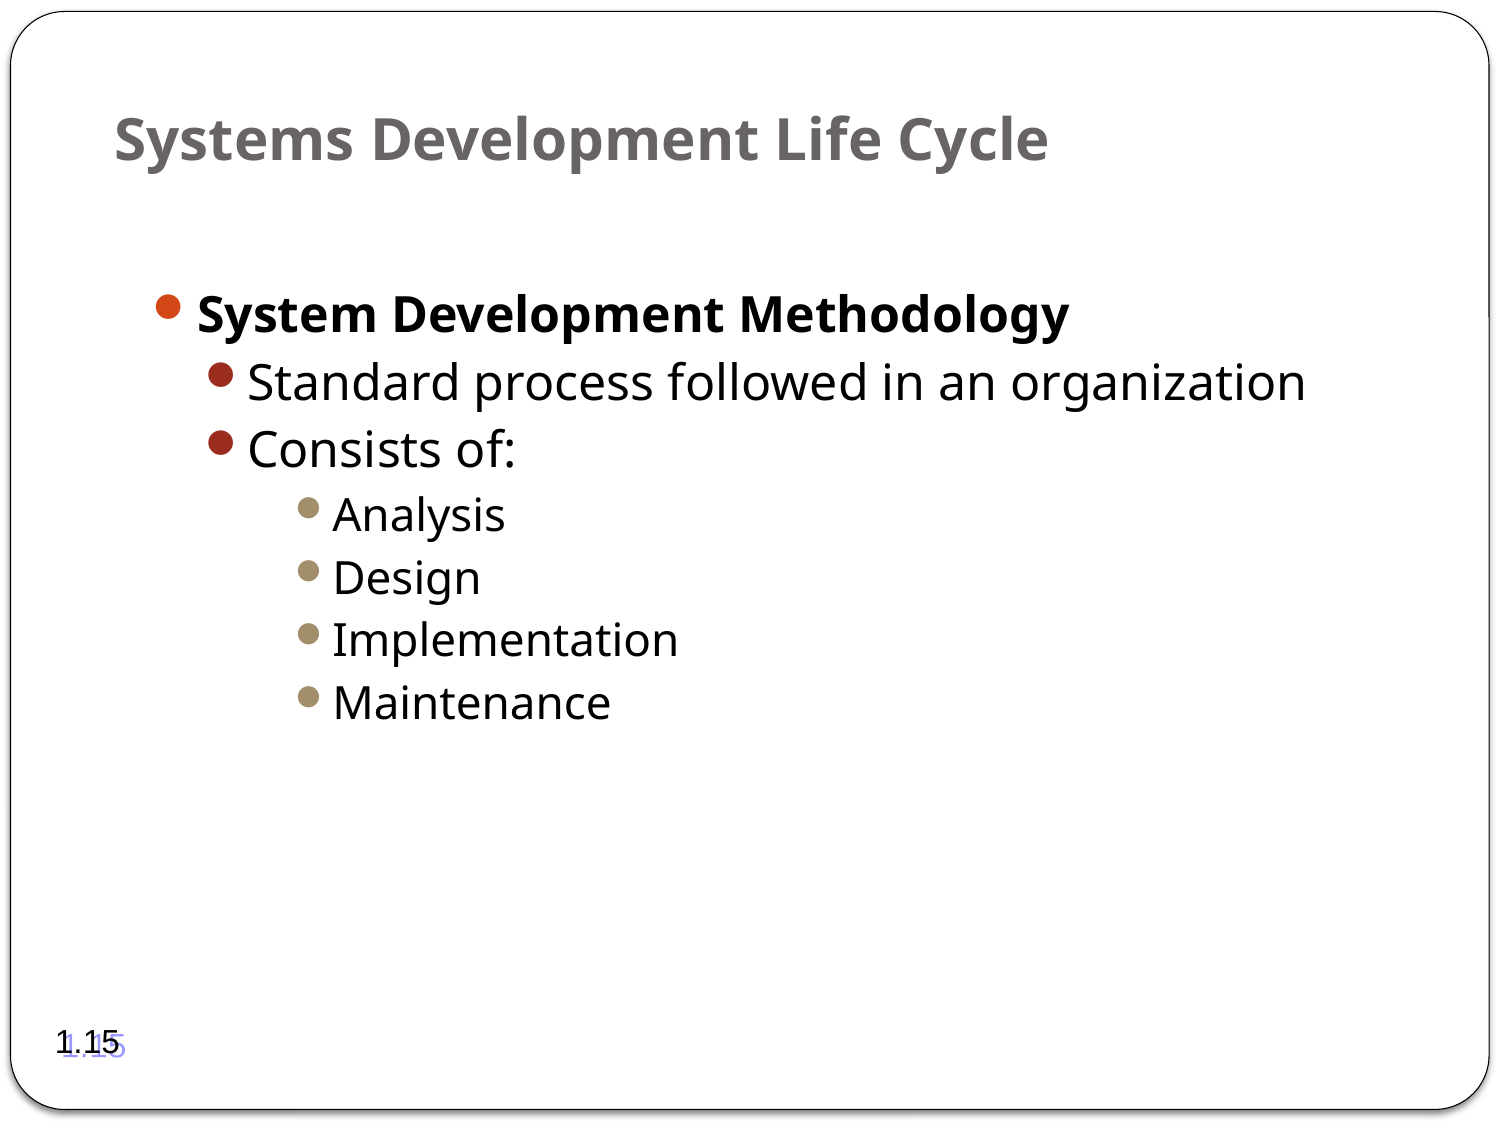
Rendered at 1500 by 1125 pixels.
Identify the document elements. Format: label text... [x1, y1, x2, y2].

title Systems Development Life Cycle [99, 62, 1375, 188]
list System Development Methodology Standard process followed in an organization Consists of: Analysis Design Implementation Maintenance [137, 275, 1413, 950]
text_box 1.15 [37, 1012, 138, 1107]
